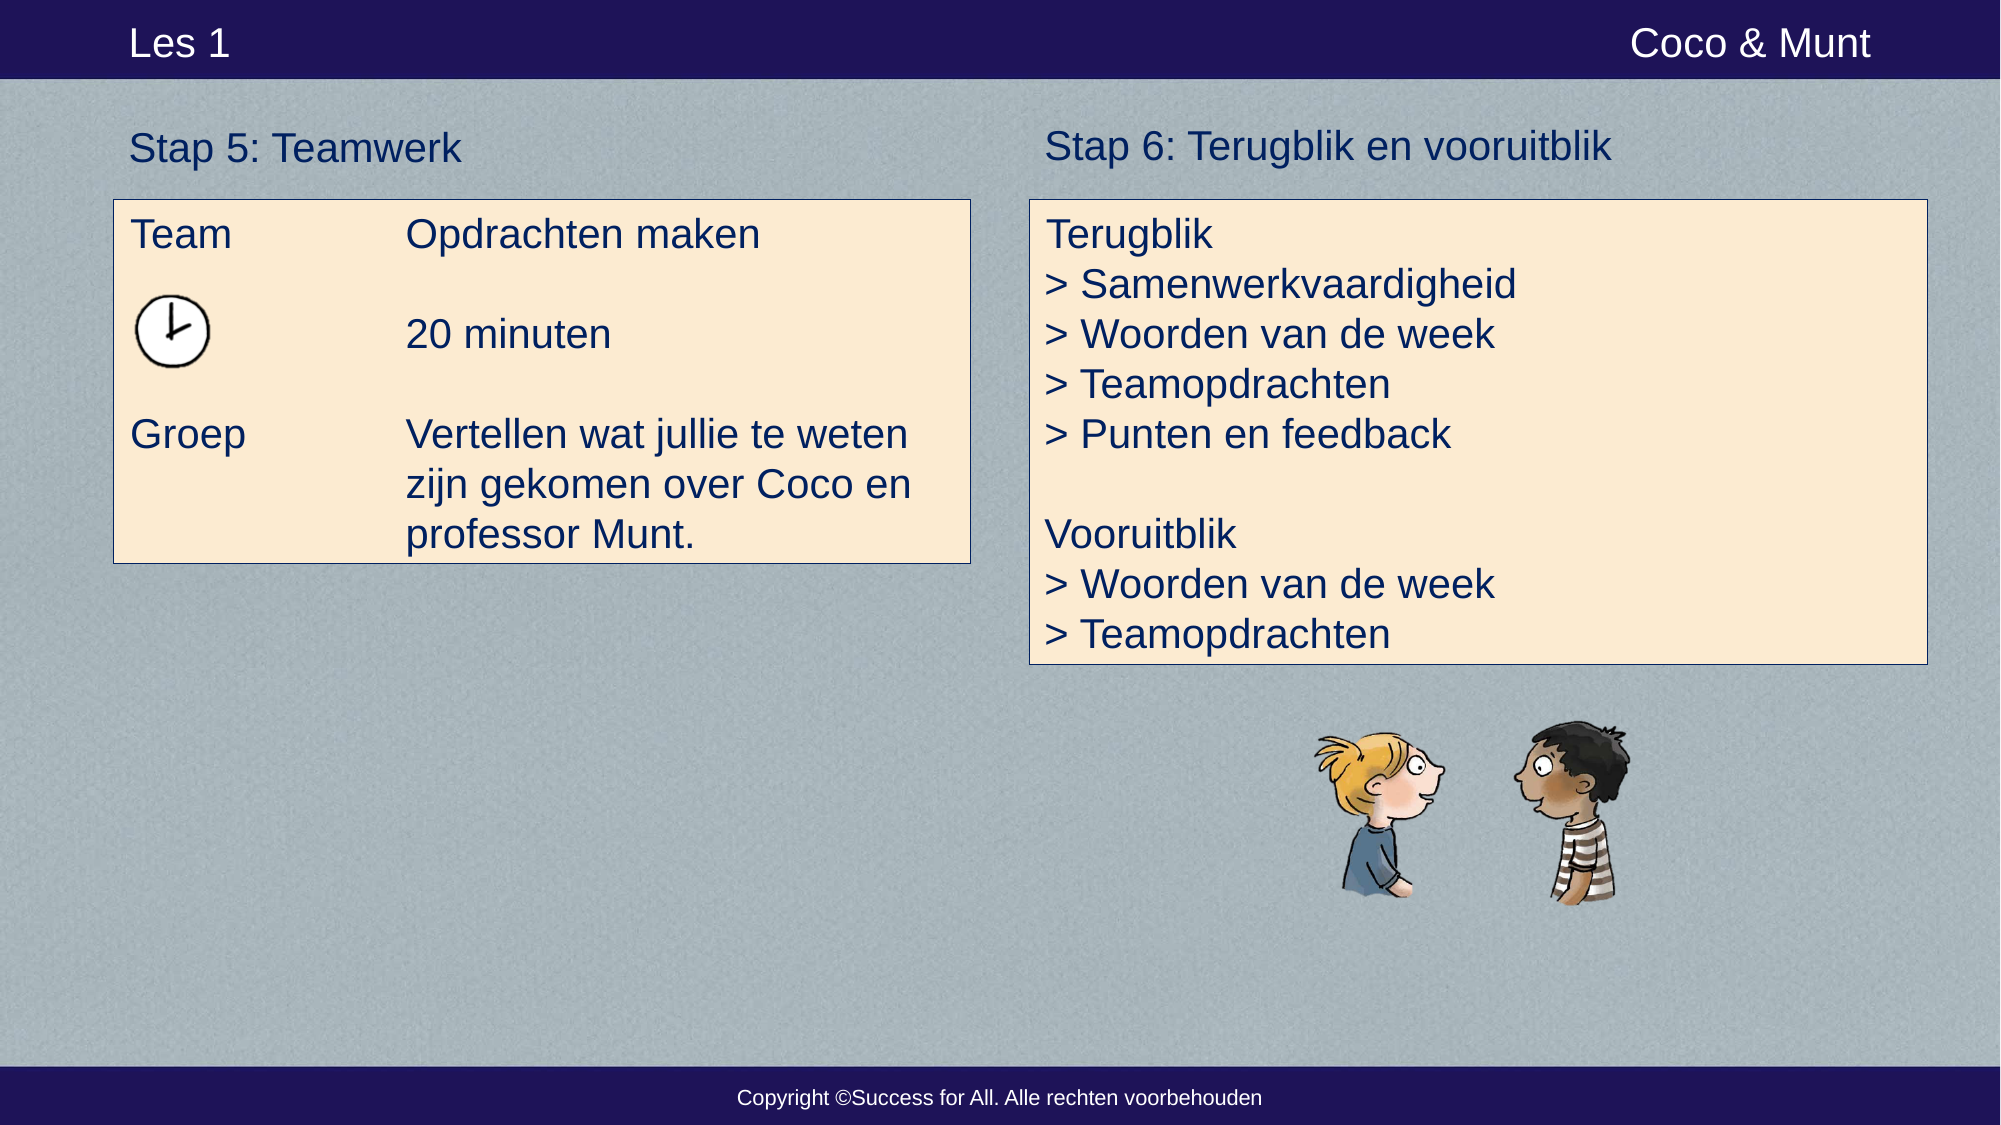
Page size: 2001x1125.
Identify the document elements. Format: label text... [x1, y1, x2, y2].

text_box Terugblik > Samenwerkvaardigheid > Woorden van de week > Teamopdrachten > Punten en feedback Vooruitblik > Woorden van de week > Teamopdrachten [1029, 199, 1928, 665]
text_box Copyright ©Success for All. Alle rechten voorbehouden [0, 1076, 2000, 1125]
picture [0, 0, 2001, 1125]
text_box Les 1 [114, 8, 354, 73]
text_box Stap 6: Terugblik en vooruitblik [1029, 123, 1822, 177]
text_box Coco & Munt [999, 8, 1886, 123]
text_box Team Opdrachten maken 20 minuten Groep Vertellen wat jullie te weten zijn gekomen over Coco en professor Munt. [113, 199, 971, 564]
text_box Stap 5: Teamwerk [114, 113, 907, 178]
